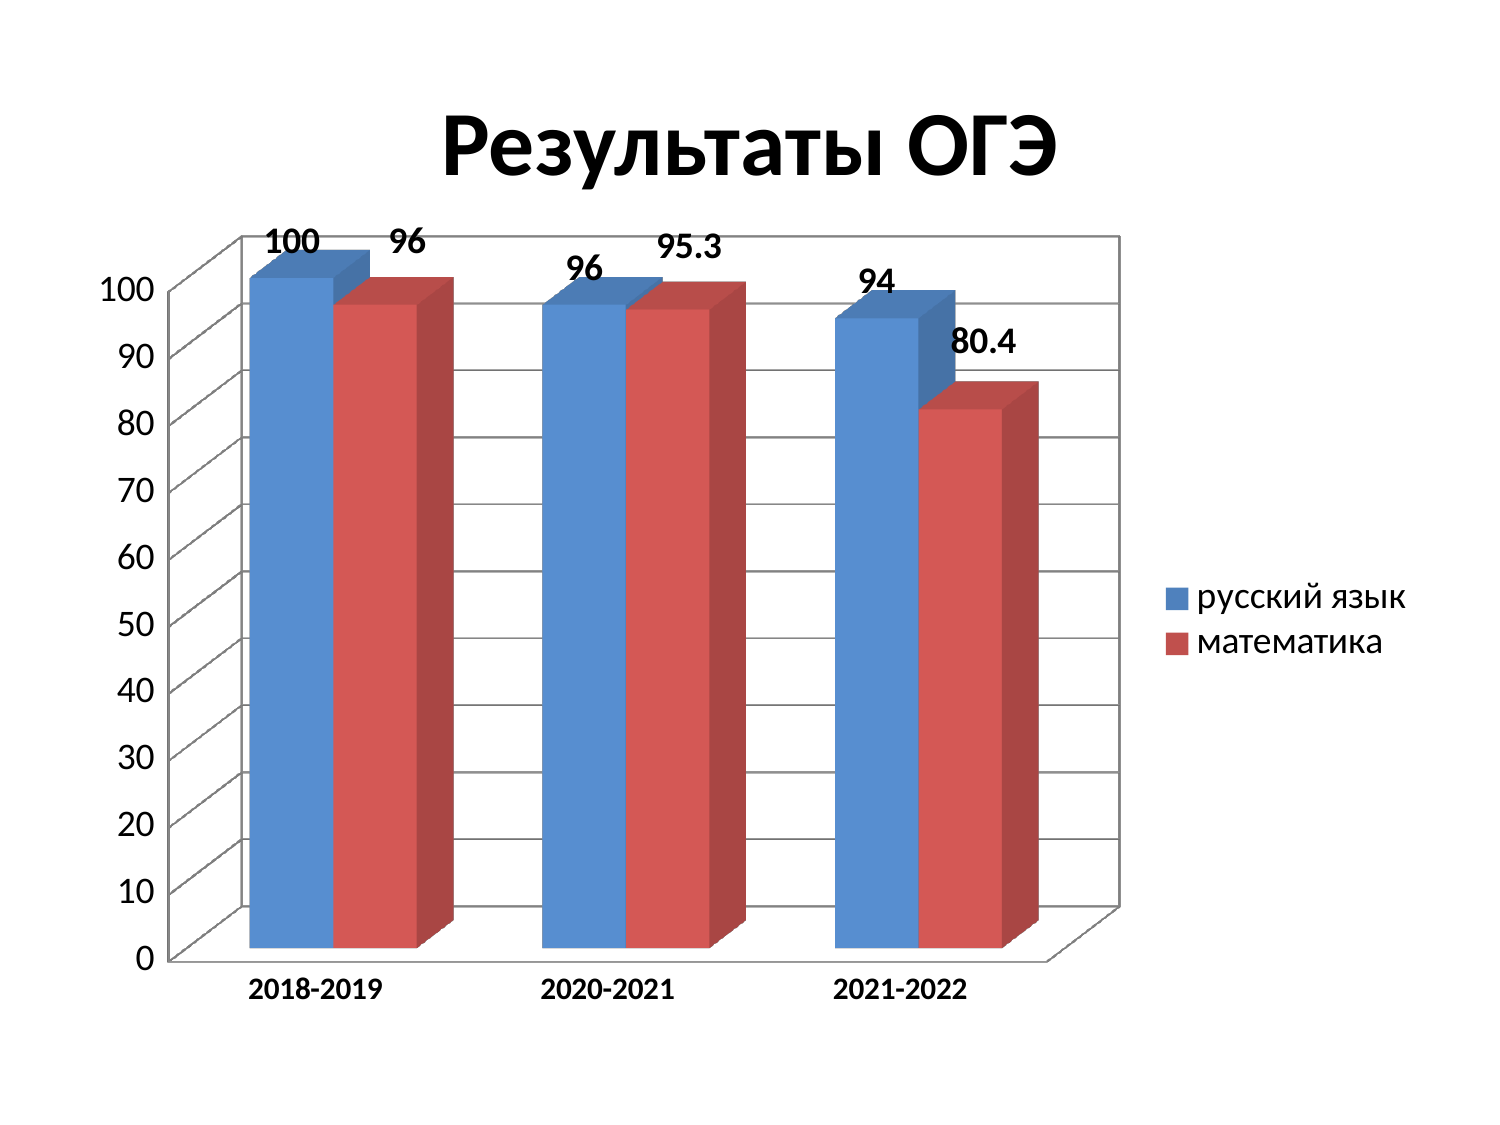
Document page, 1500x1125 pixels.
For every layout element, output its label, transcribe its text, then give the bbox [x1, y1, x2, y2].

chart [64, 219, 1432, 1024]
title Результаты ОГЭ [75, 45, 1425, 218]
